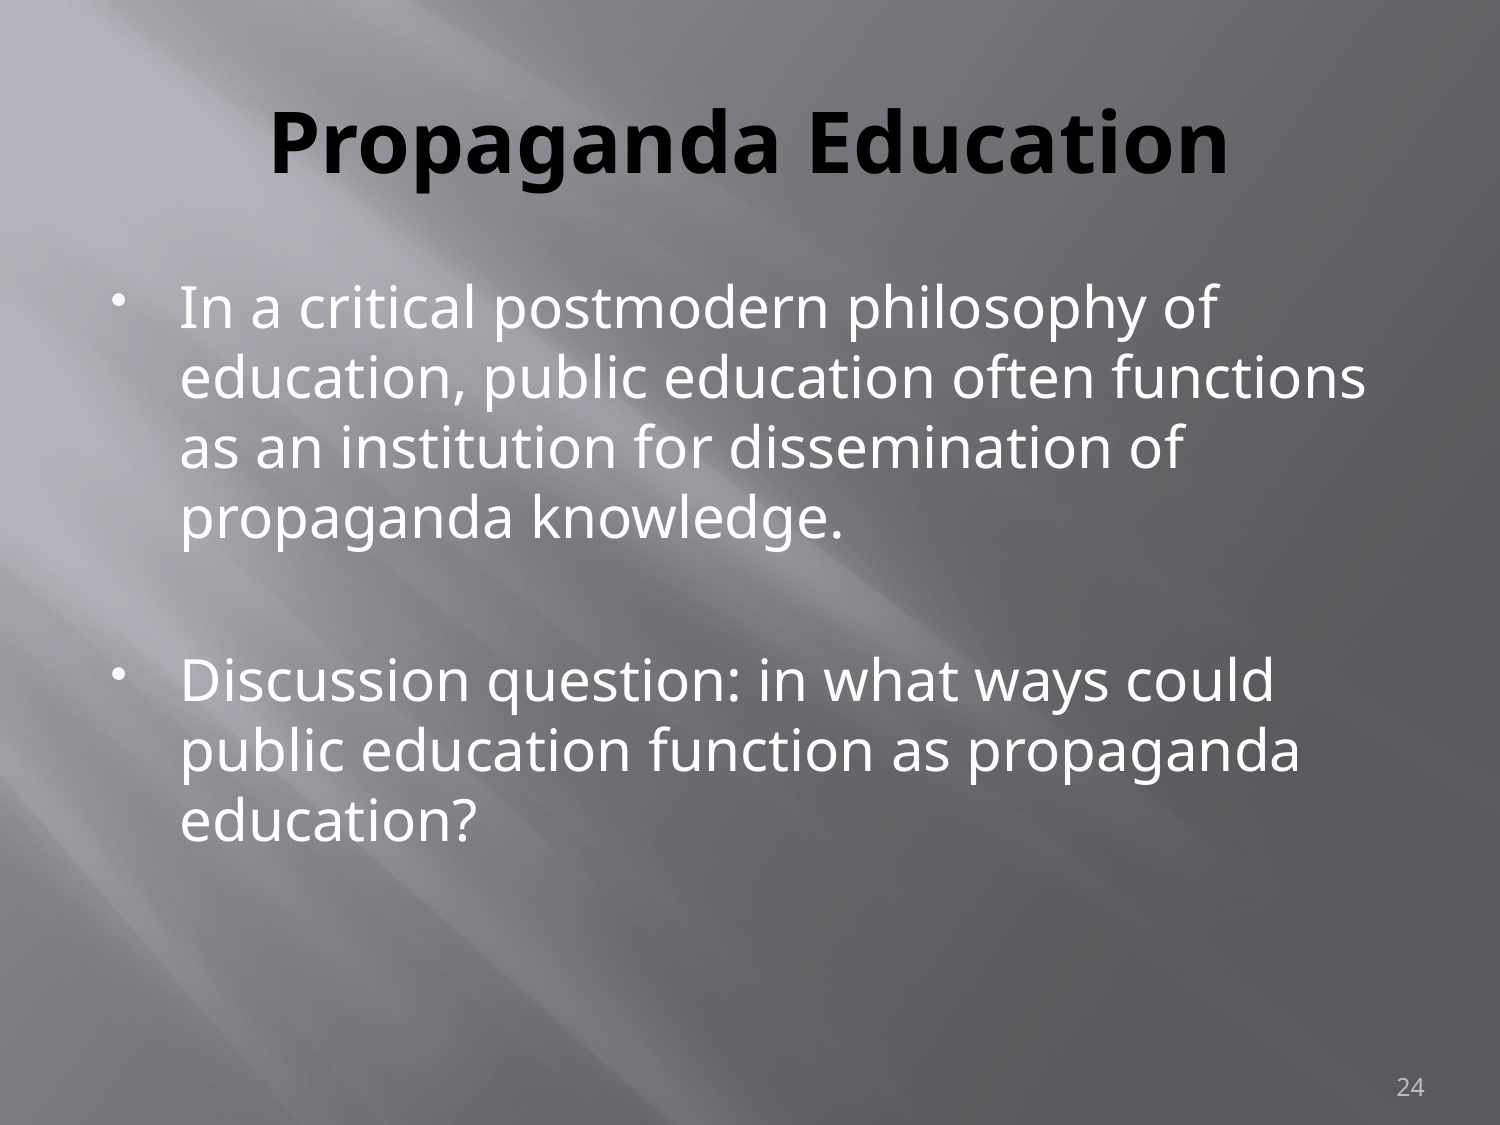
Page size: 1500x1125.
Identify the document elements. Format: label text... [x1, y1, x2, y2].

slide_number 24 [1299, 1052, 1425, 1113]
list In a critical postmodern philosophy of education, public education often functions as an institution for dissemination of propaganda knowledge. Discussion question: in what ways could public education function as propaganda education? [75, 262, 1425, 1035]
title Propaganda Education [75, 45, 1425, 233]
